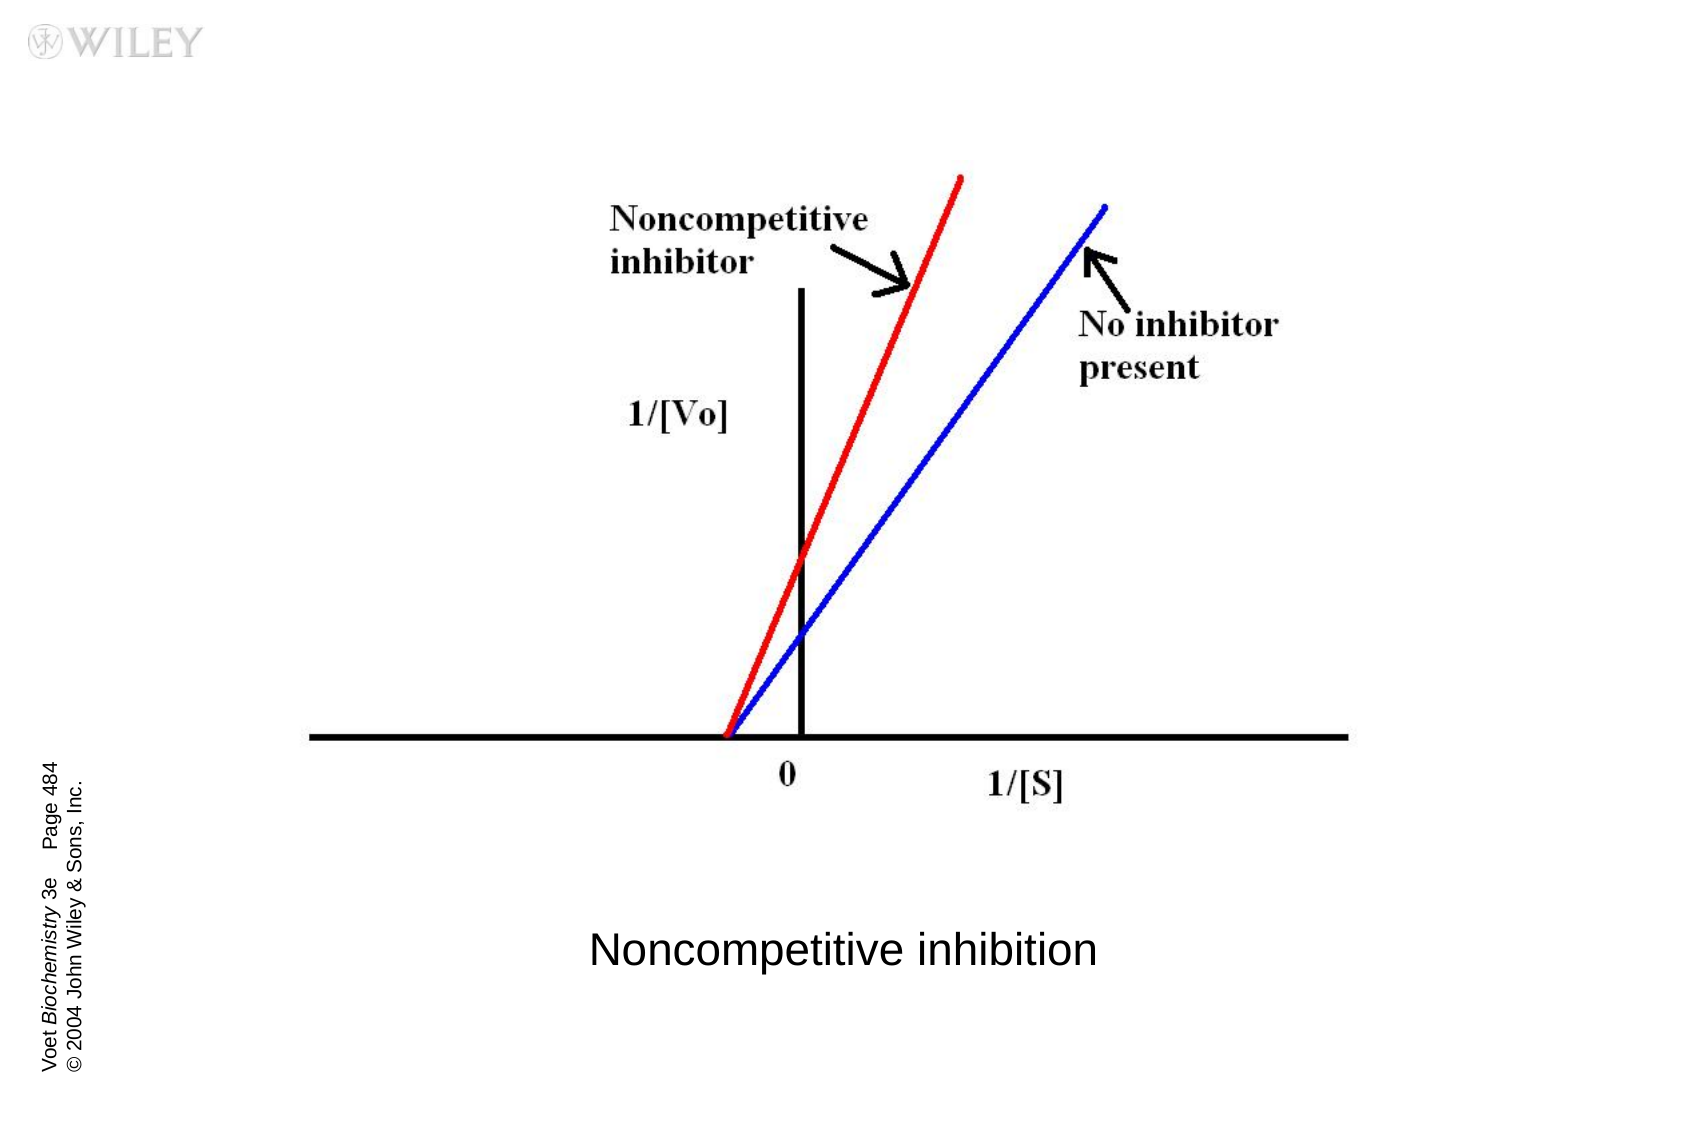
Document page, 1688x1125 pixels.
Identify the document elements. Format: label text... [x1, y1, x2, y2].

footer Voet Biochemistry 3e © 2004 John Wiley & Sons, Inc. [28, 625, 113, 1088]
picture [28, 24, 205, 61]
title Noncompetitive inhibition [126, 912, 1561, 988]
picture [268, 159, 1386, 813]
text_box Page 484 [28, 728, 69, 866]
